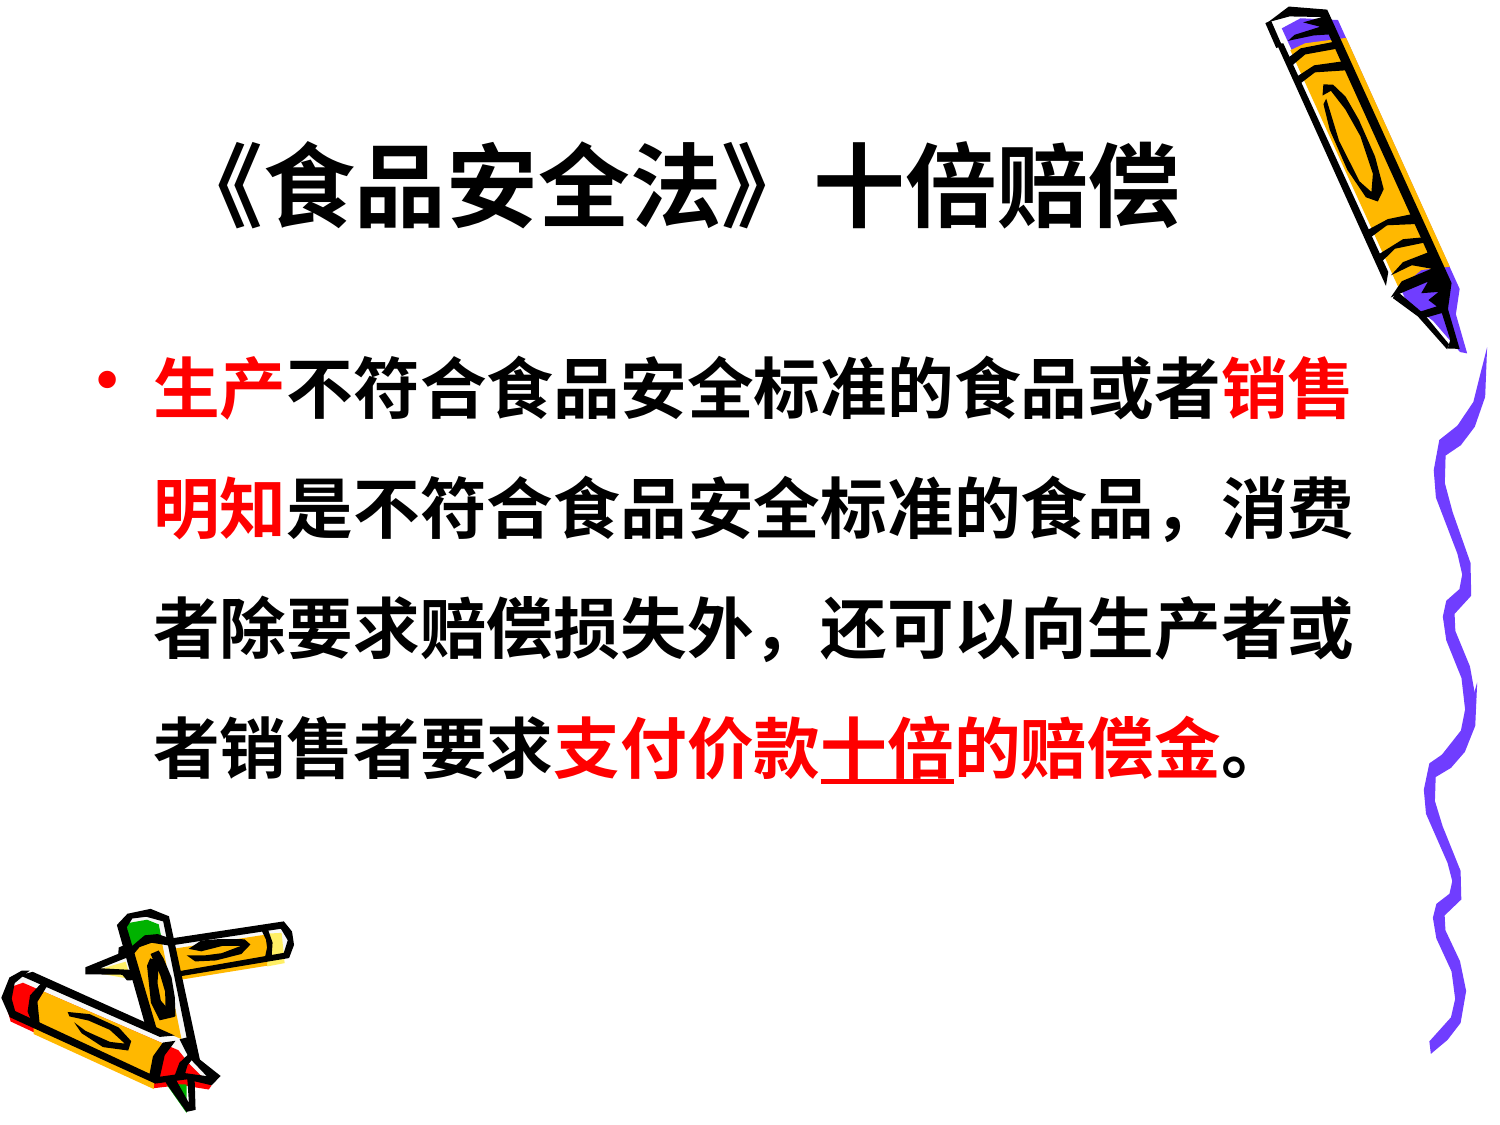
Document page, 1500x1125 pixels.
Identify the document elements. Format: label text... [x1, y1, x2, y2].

list 生产不符合食品安全标准的食品或者销售明知是不符合食品安全标准的食品，消费者除要求赔偿损失外，还可以向生产者或者销售者要求支付价款十倍的赔偿金。 [81, 299, 1376, 901]
title 《食品安全法》十倍赔偿 [112, 24, 1240, 247]
